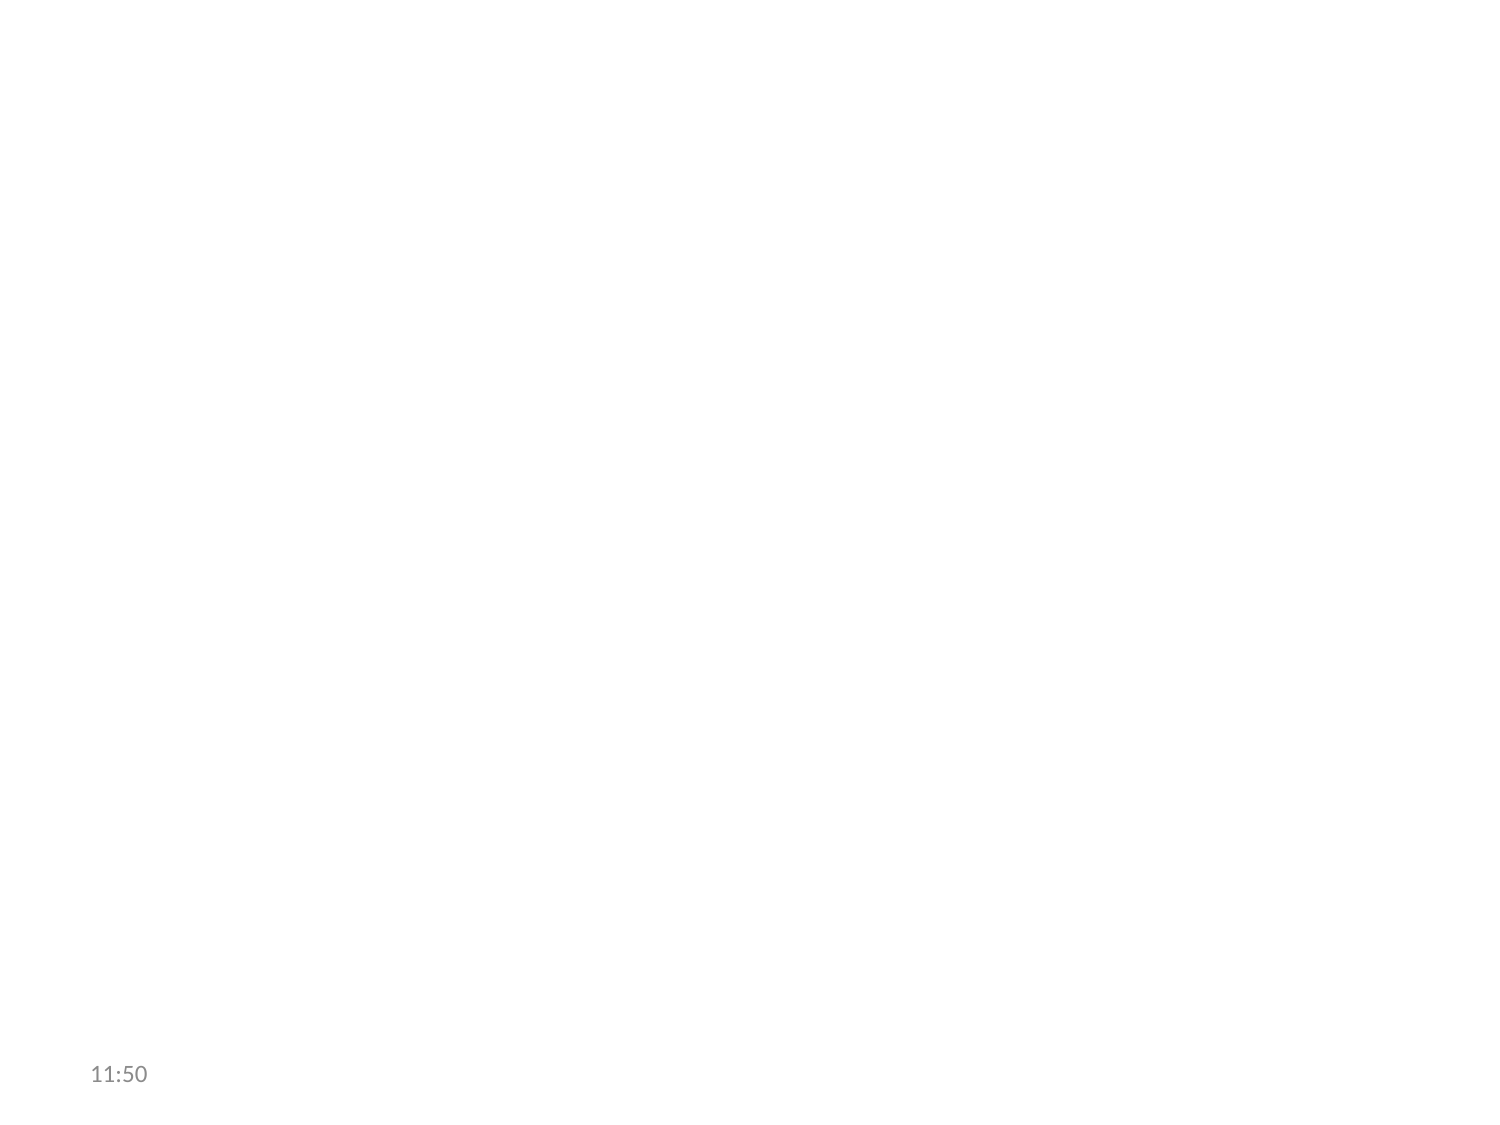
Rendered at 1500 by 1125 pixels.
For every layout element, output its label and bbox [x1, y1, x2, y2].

slide_number [75, 1042, 425, 1103]
